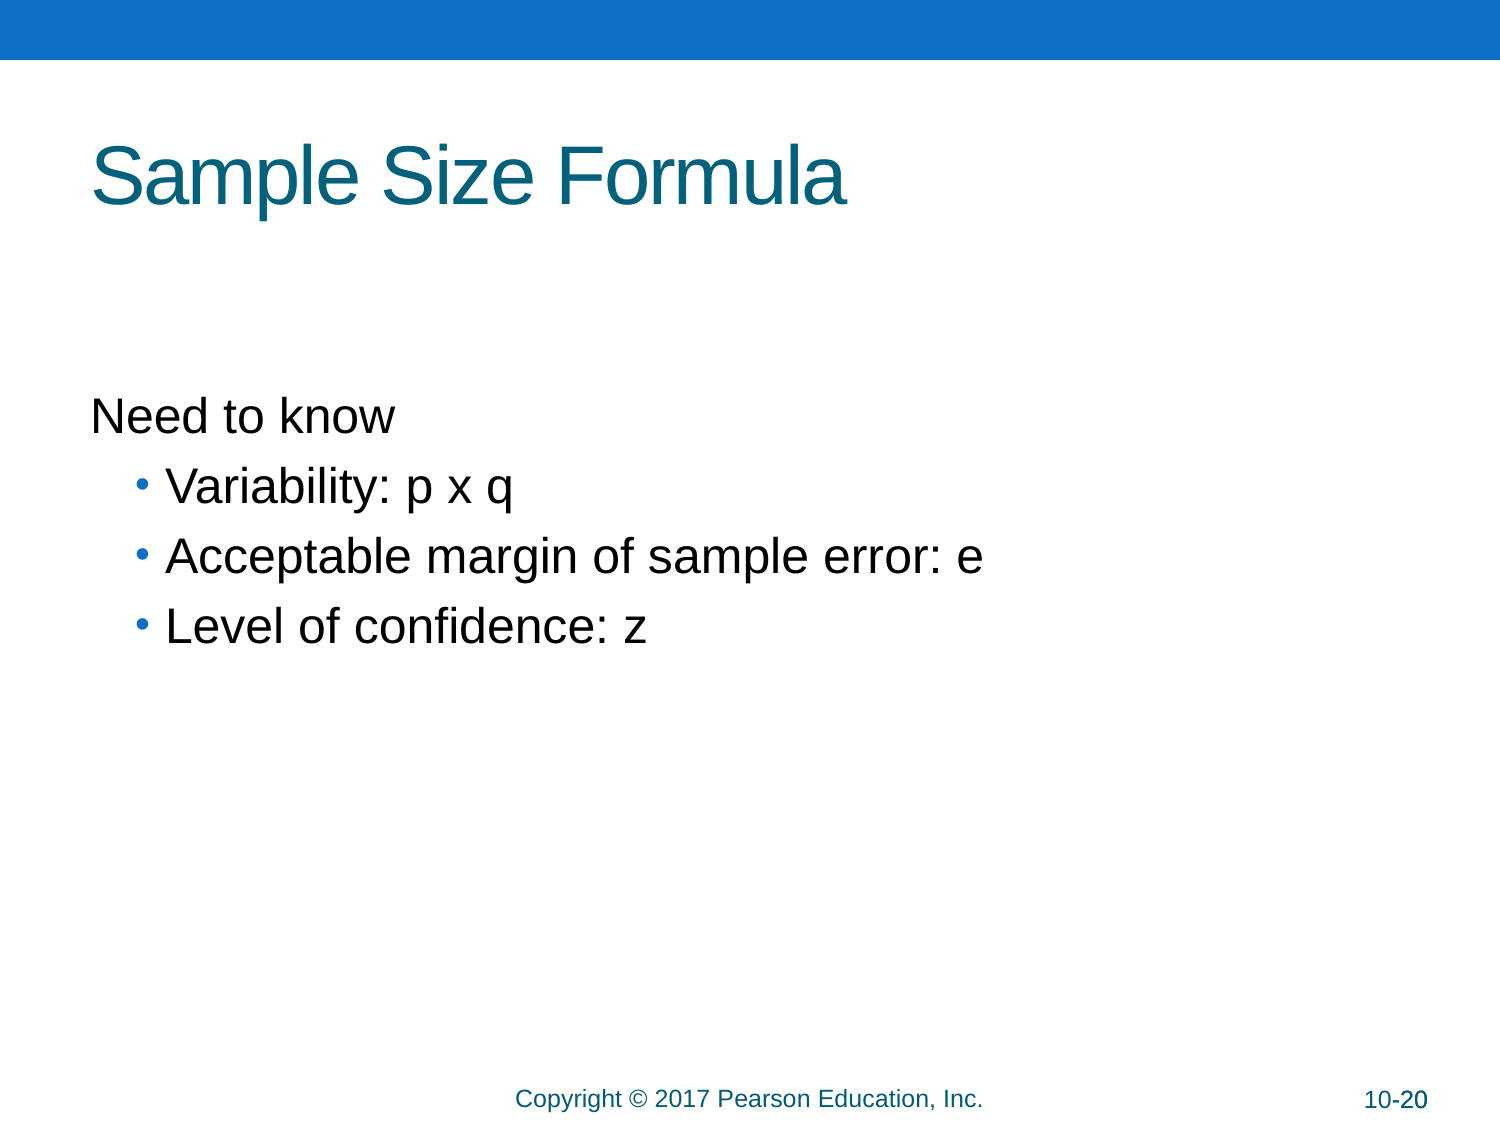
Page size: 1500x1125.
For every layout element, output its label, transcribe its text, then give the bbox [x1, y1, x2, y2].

list Need to know Variability: p x q Acceptable margin of sample error: e Level of confidence: z [75, 376, 1425, 1125]
title Sample Size Formula [75, 90, 1425, 253]
